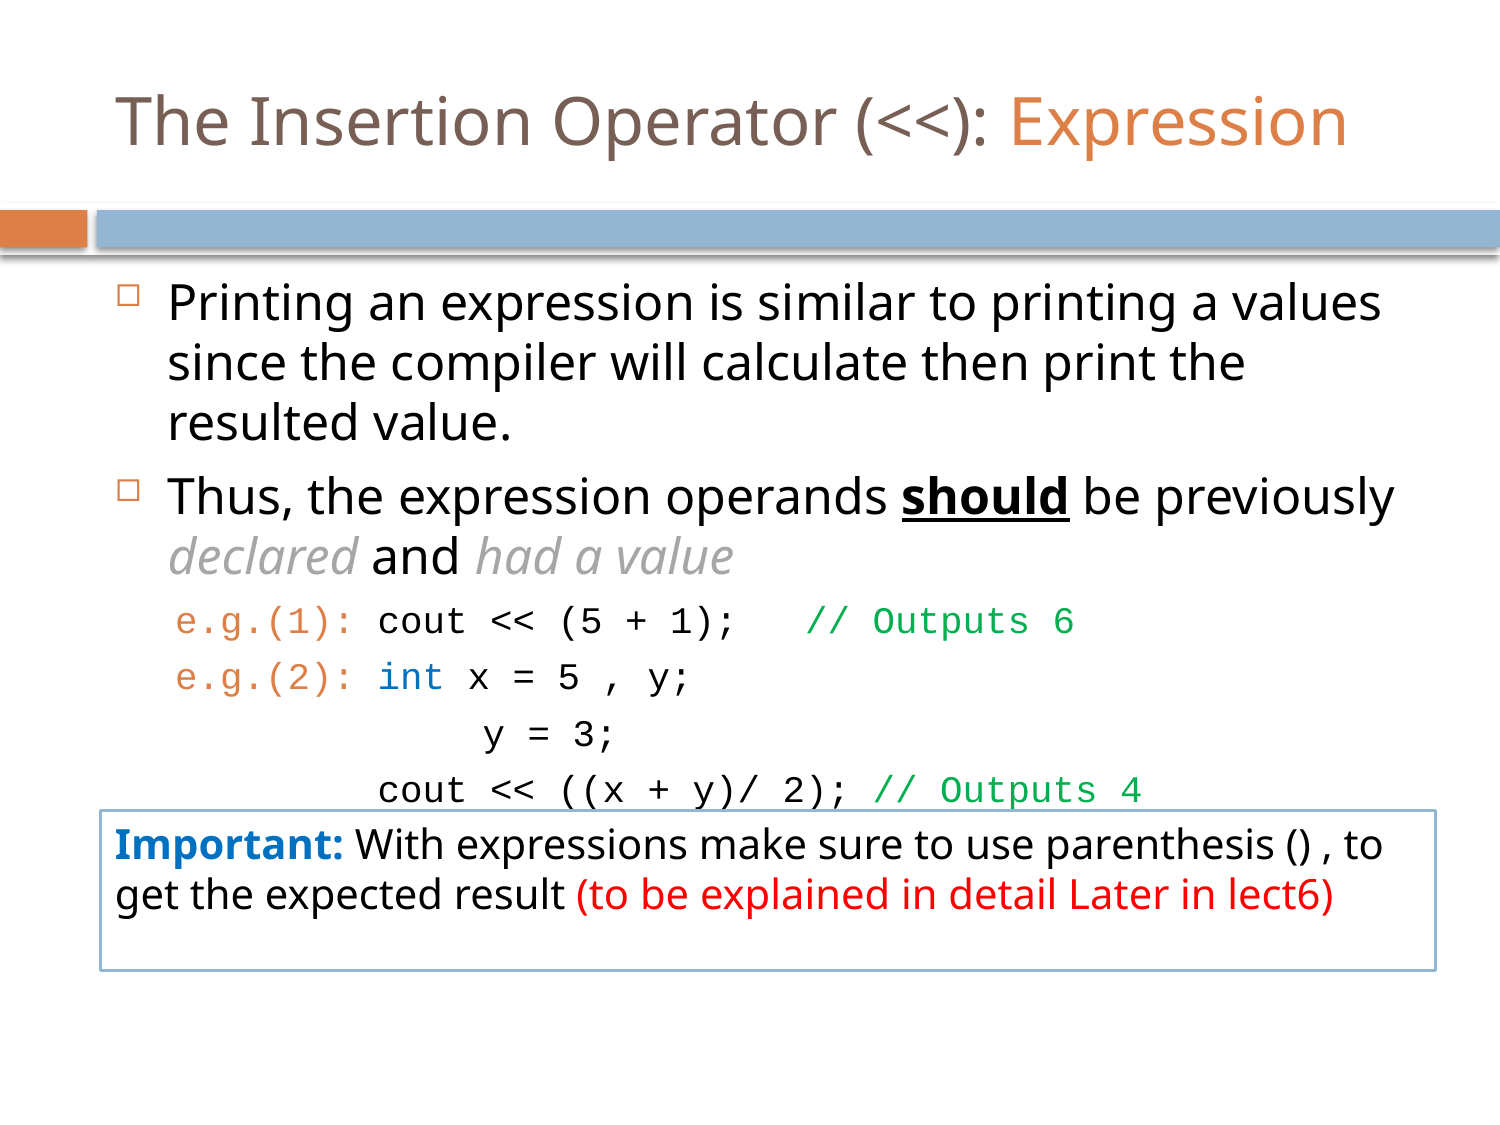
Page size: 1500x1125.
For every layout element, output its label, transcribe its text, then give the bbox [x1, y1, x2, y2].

list Printing an expression is similar to printing a values since the compiler will calculate then print the resulted value. Thus, the expression operands should be previously declared and had a value e.g.(1): cout << (5 + 1); // Outputs 6 e.g.(2): int x = 5 , y; y = 3; cout << ((x + y)/ 2); // Outputs 4 [100, 262, 1438, 1071]
text_box Important: With expressions make sure to use parenthesis () , to get the expected result (to be explained in detail Later in lect6) [99, 809, 1437, 972]
title The Insertion Operator (<<): Expression [100, 37, 1438, 200]
